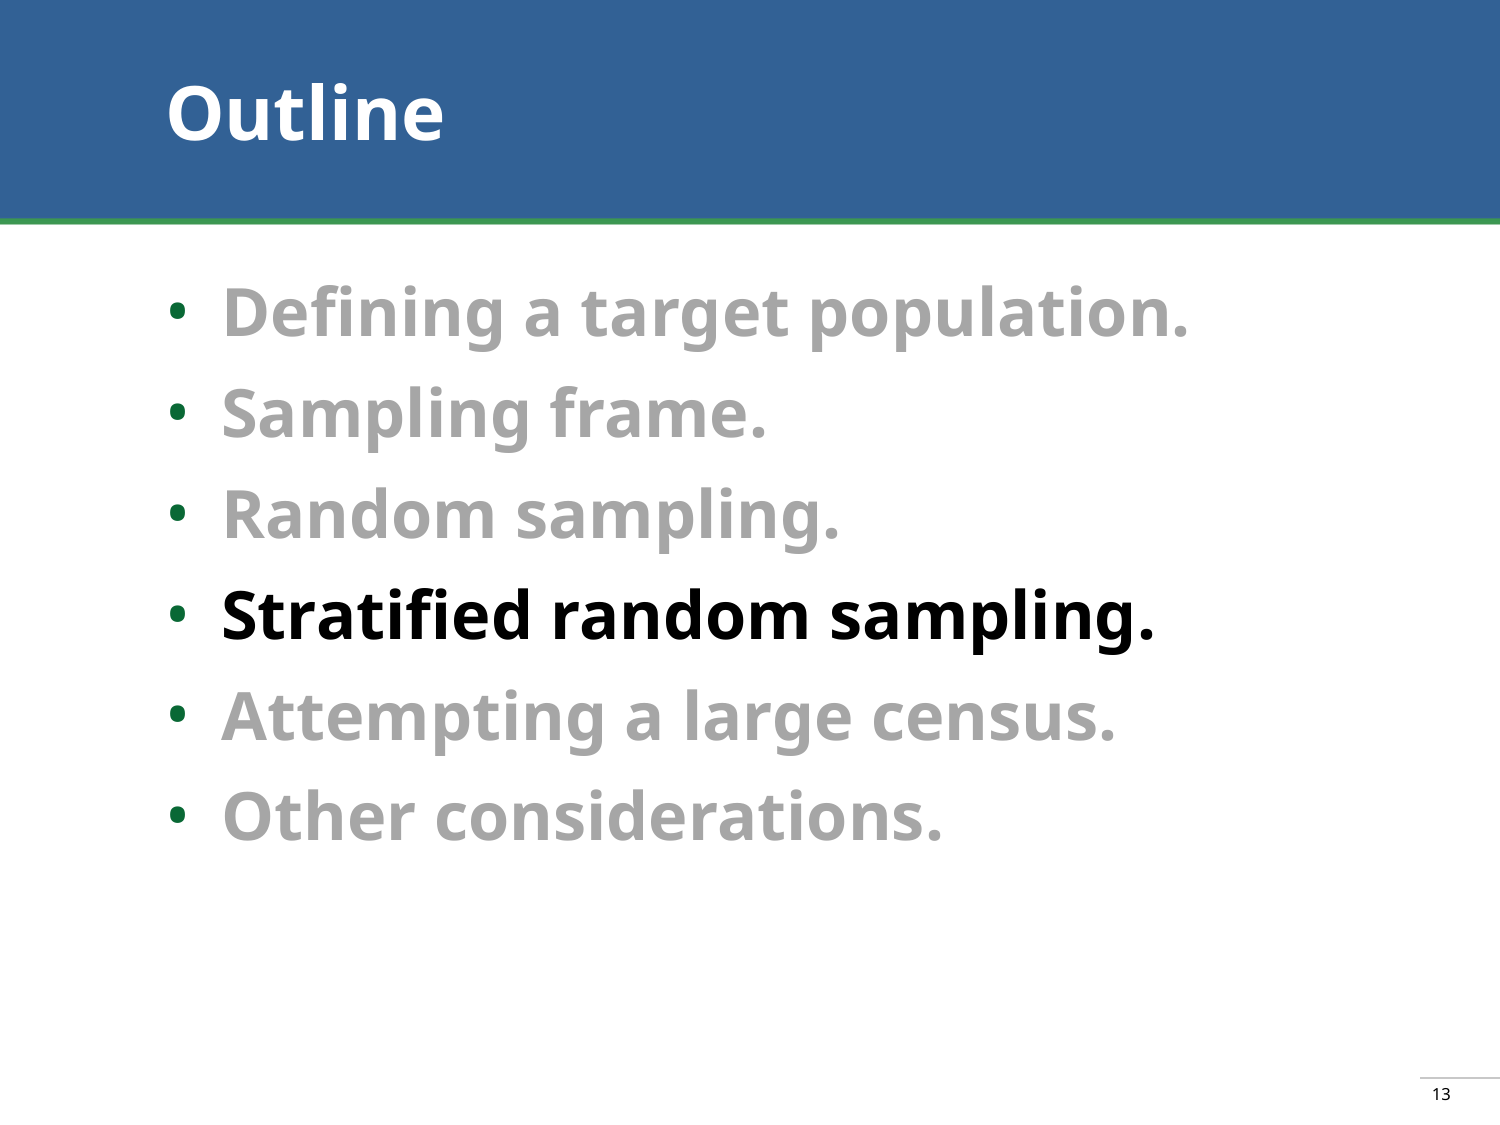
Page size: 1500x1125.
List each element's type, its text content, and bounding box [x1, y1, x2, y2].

list Defining a target population. Sampling frame. Random sampling. Stratified random sampling. Attempting a large census. Other considerations. [150, 262, 1350, 1005]
slide_number 13 [1431, 1085, 1458, 1106]
title Outline [150, 0, 1350, 221]
picture [0, 0, 1500, 1125]
